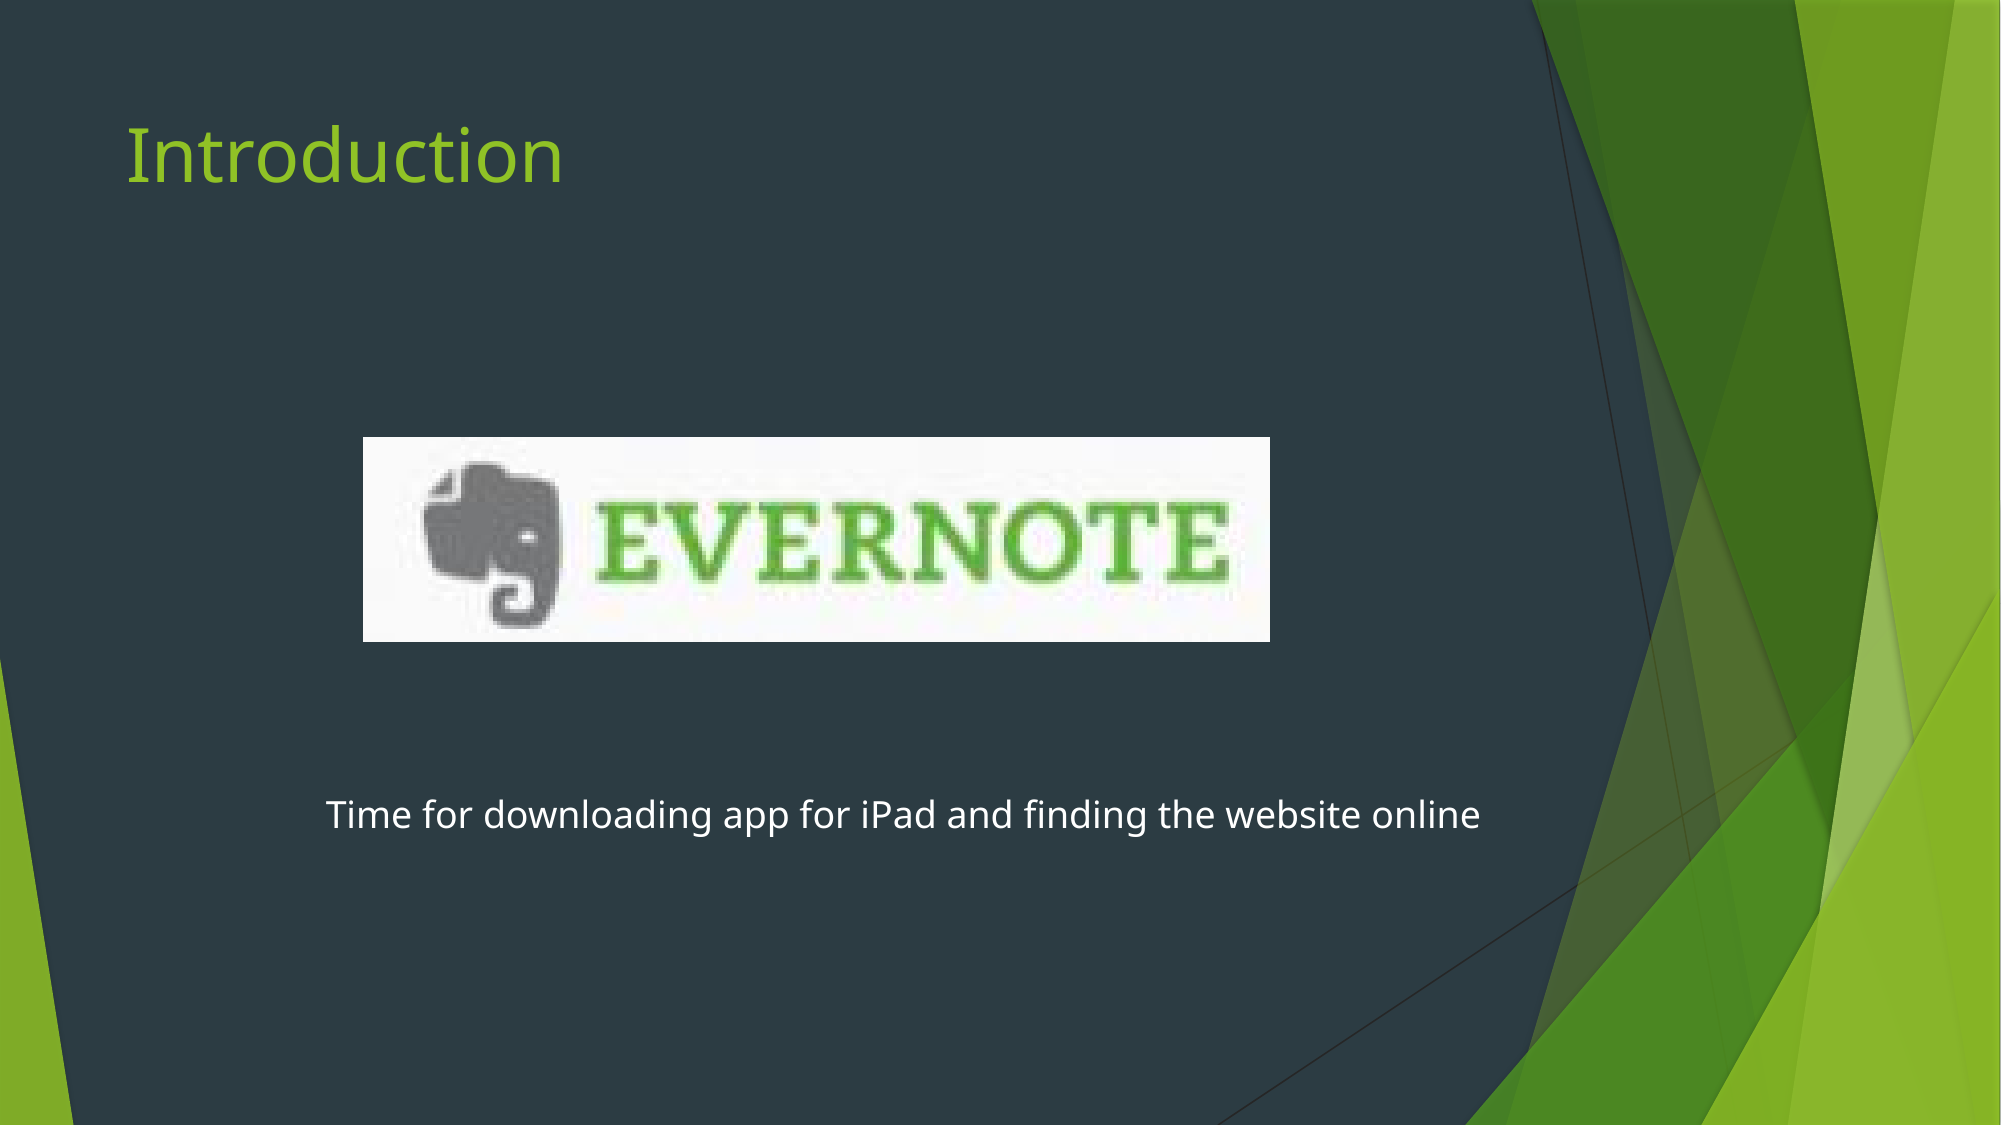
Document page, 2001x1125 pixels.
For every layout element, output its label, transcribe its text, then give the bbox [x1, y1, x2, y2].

text_box Time for downloading app for iPad and finding the website online [311, 783, 1498, 843]
title Introduction [111, 99, 1522, 317]
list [362, 436, 1270, 642]
